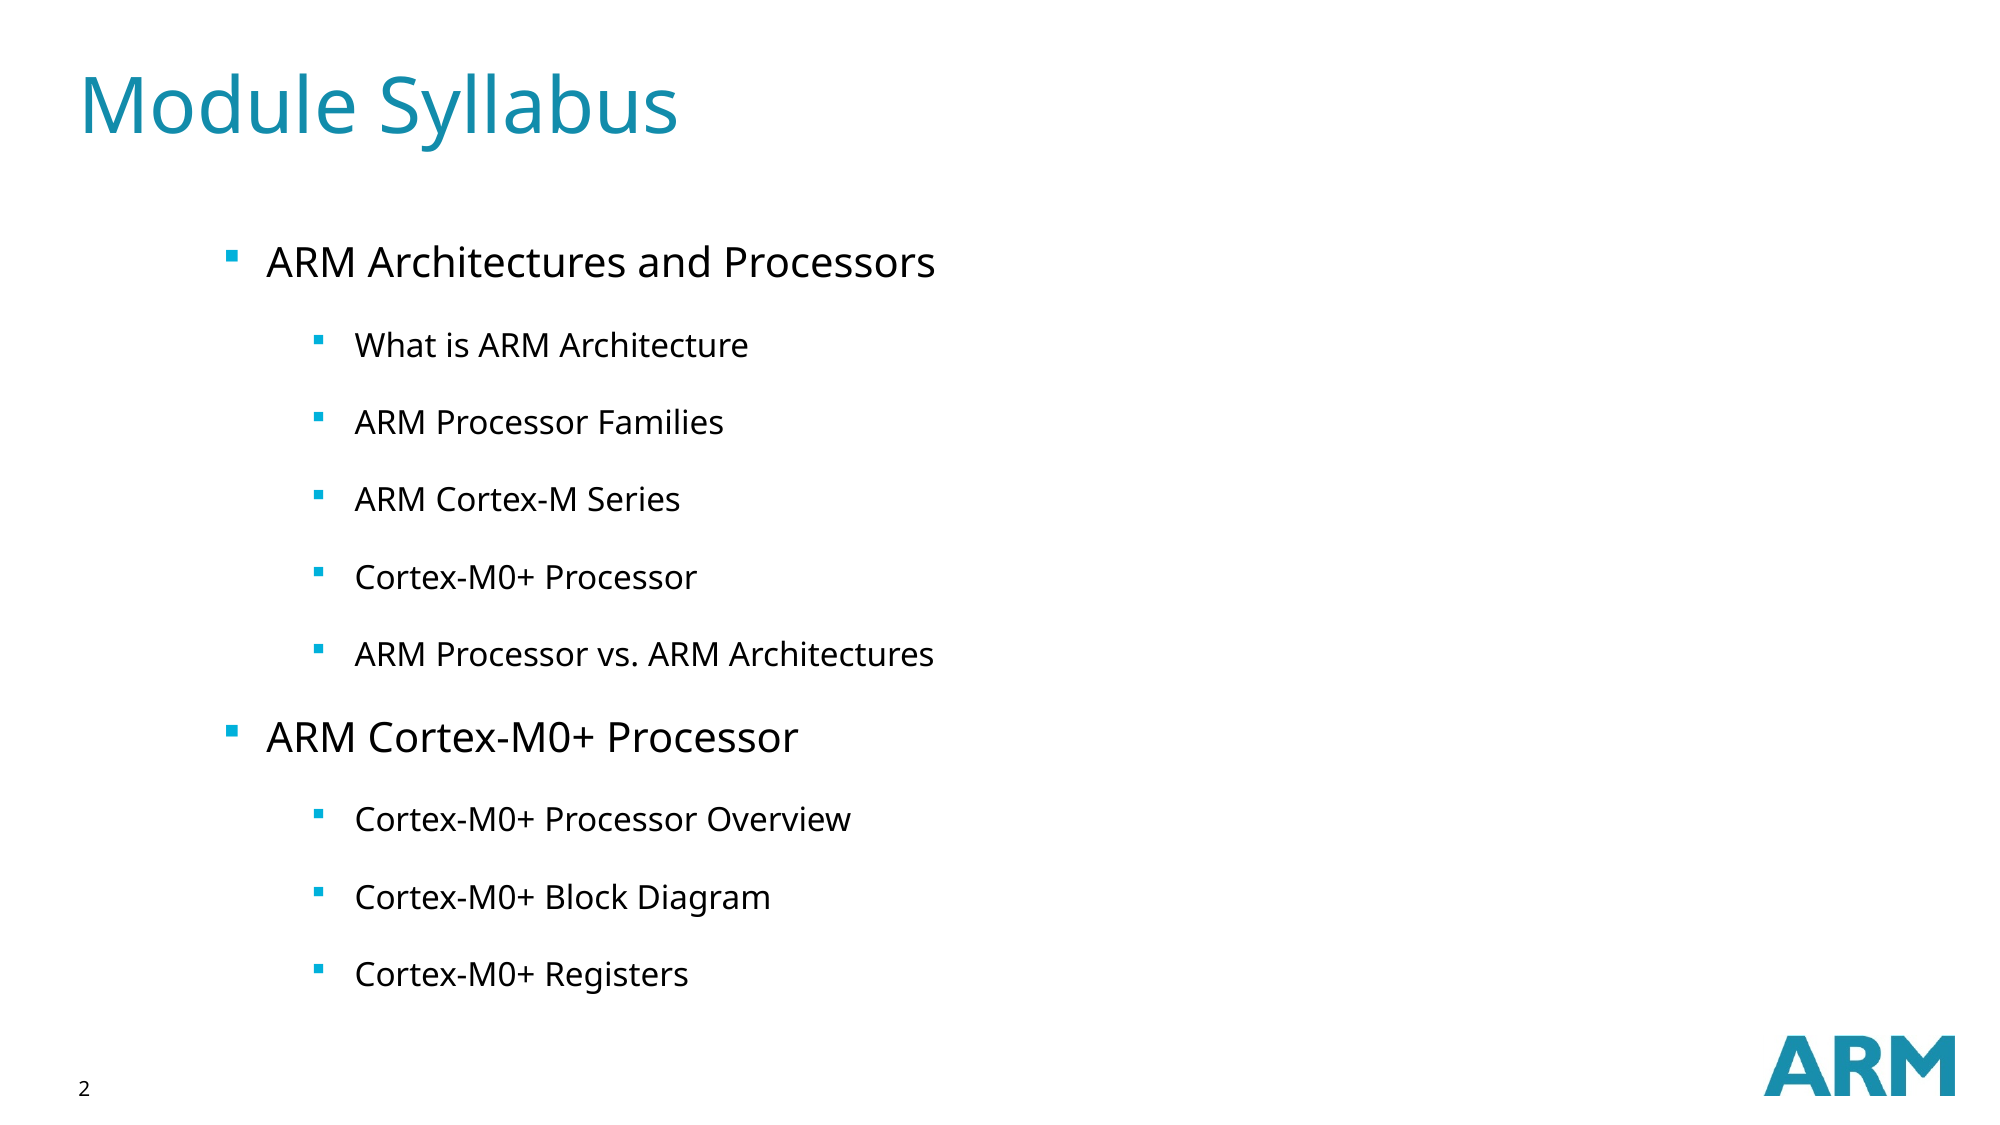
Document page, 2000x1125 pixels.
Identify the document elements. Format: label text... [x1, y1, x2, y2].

title Module Syllabus [78, 55, 1910, 150]
picture [1763, 1035, 1955, 1096]
list ARM Architectures and Processors What is ARM Architecture ARM Processor Families ARM Cortex-M Series Cortex-M0+ Processor ARM Processor vs. ARM Architectures ARM Cortex-M0+ Processor Cortex-M0+ Processor Overview Cortex-M0+ Block Diagram Cortex-M0+ Registers [222, 236, 1909, 1004]
